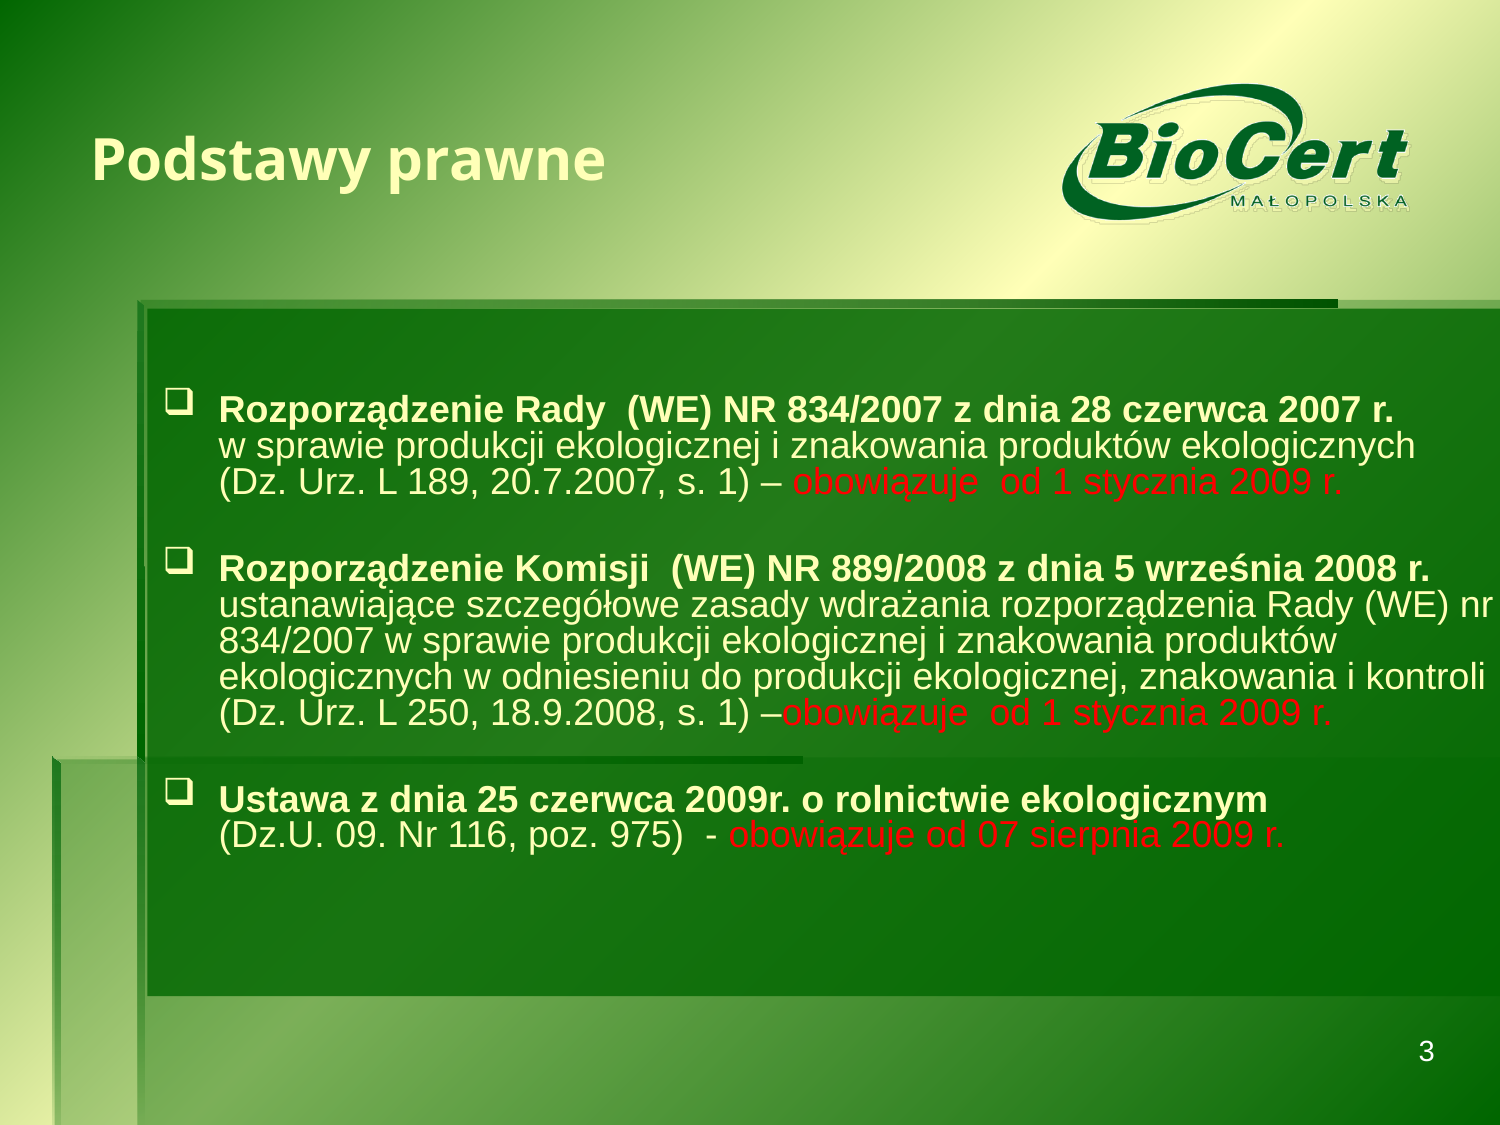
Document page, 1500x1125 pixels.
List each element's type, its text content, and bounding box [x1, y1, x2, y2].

title Podstawy prawne [74, 39, 1451, 276]
list Rozporządzenie Rady (WE) NR 834/2007 z dnia 28 czerwca 2007 r. w sprawie produkcji ekologicznej i znakowania produktów ekologicznych (Dz. Urz. L 189, 20.7.2007, s. 1) – obowiązuje od 1 stycznia 2009 r. Rozporządzenie Komisji (WE) NR 889/2008 z dnia 5 września 2008 r. ustanawiające szczegółowe zasady wdrażania rozporządzenia Rady (WE) nr 834/2007 w sprawie produkcji ekologicznej i znakowania produktów ekologicznych w odniesieniu do produkcji ekologicznej, znakowania i kontroli (Dz. Urz. L 250, 18.9.2008, s. 1) –obowiązuje od 1 stycznia 2009 r. Ustawa z dnia 25 czerwca 2009r. o rolnictwie ekologicznym (Dz.U. 09. Nr 116, poz. 975) - obowiązuje od 07 sierpnia 2009 r. [147, 308, 1500, 997]
slide_number 3 [1137, 1024, 1451, 1103]
picture [1056, 77, 1412, 225]
